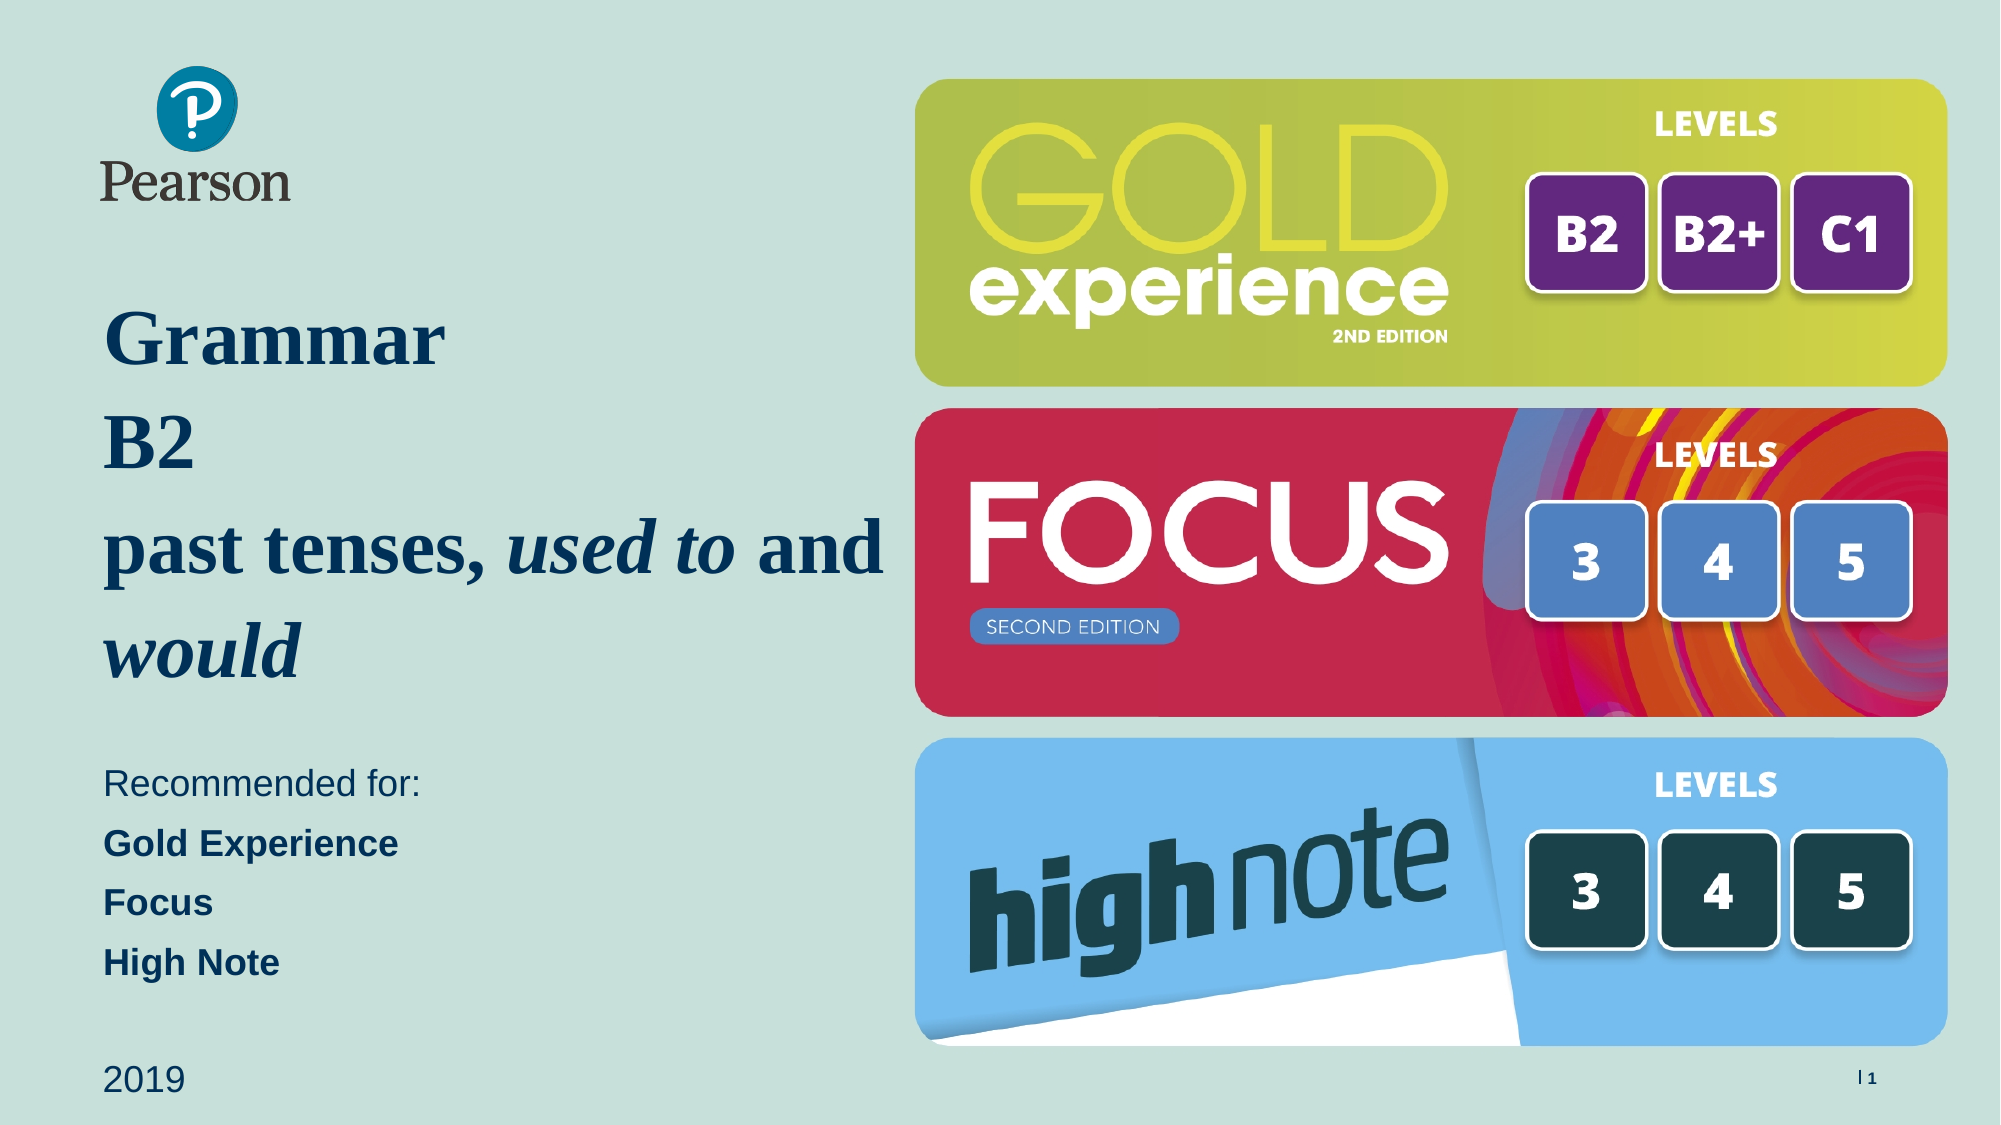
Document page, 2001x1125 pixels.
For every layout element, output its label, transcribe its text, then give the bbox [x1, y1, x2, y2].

text_box Recommended for: Gold Experience Focus High Note [103, 743, 857, 930]
list 2019 [102, 1045, 970, 1093]
title Grammar B2 past tenses, used to and would [103, 275, 921, 615]
slide_number 1 [1867, 1068, 1896, 1087]
picture [0, 0, 2001, 1125]
